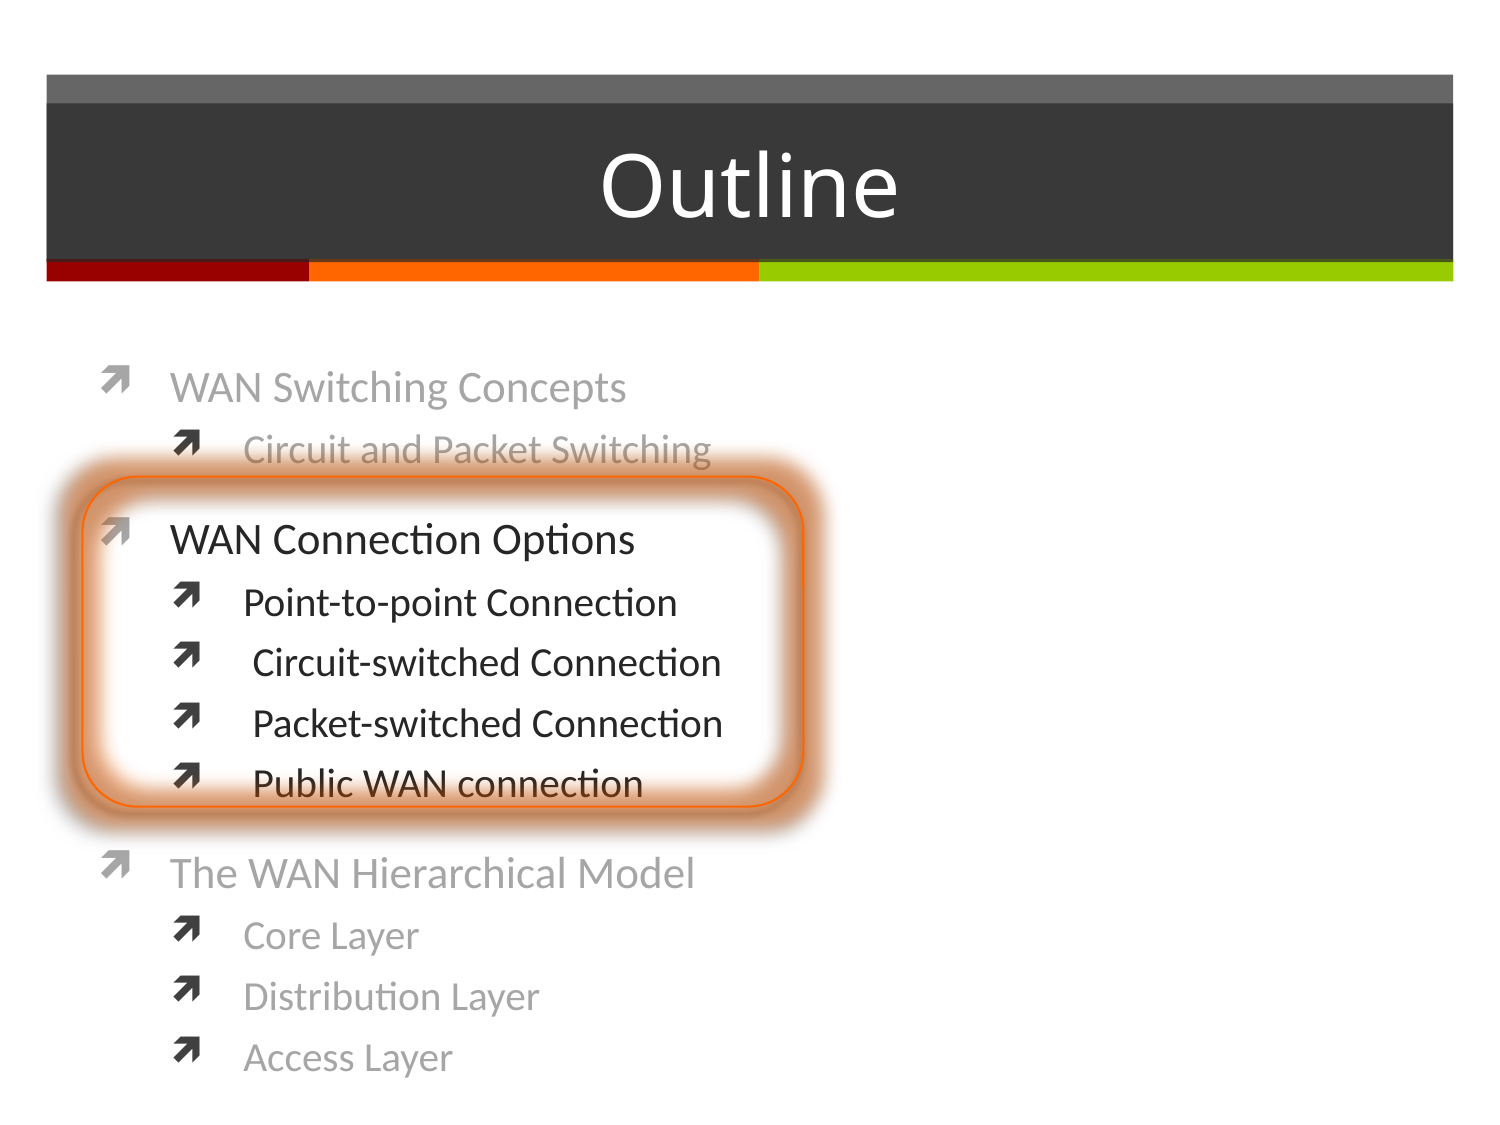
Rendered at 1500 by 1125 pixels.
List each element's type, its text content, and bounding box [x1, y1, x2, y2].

list WAN Switching Concepts Circuit and Packet Switching WAN Connection Options Point-to-point Connection Circuit-switched Connection Packet-switched Connection Public WAN connection The WAN Hierarchical Model Core Layer Distribution Layer Access Layer [82, 350, 1454, 1090]
text_box [81, 475, 805, 808]
title Outline [46, 103, 1454, 263]
